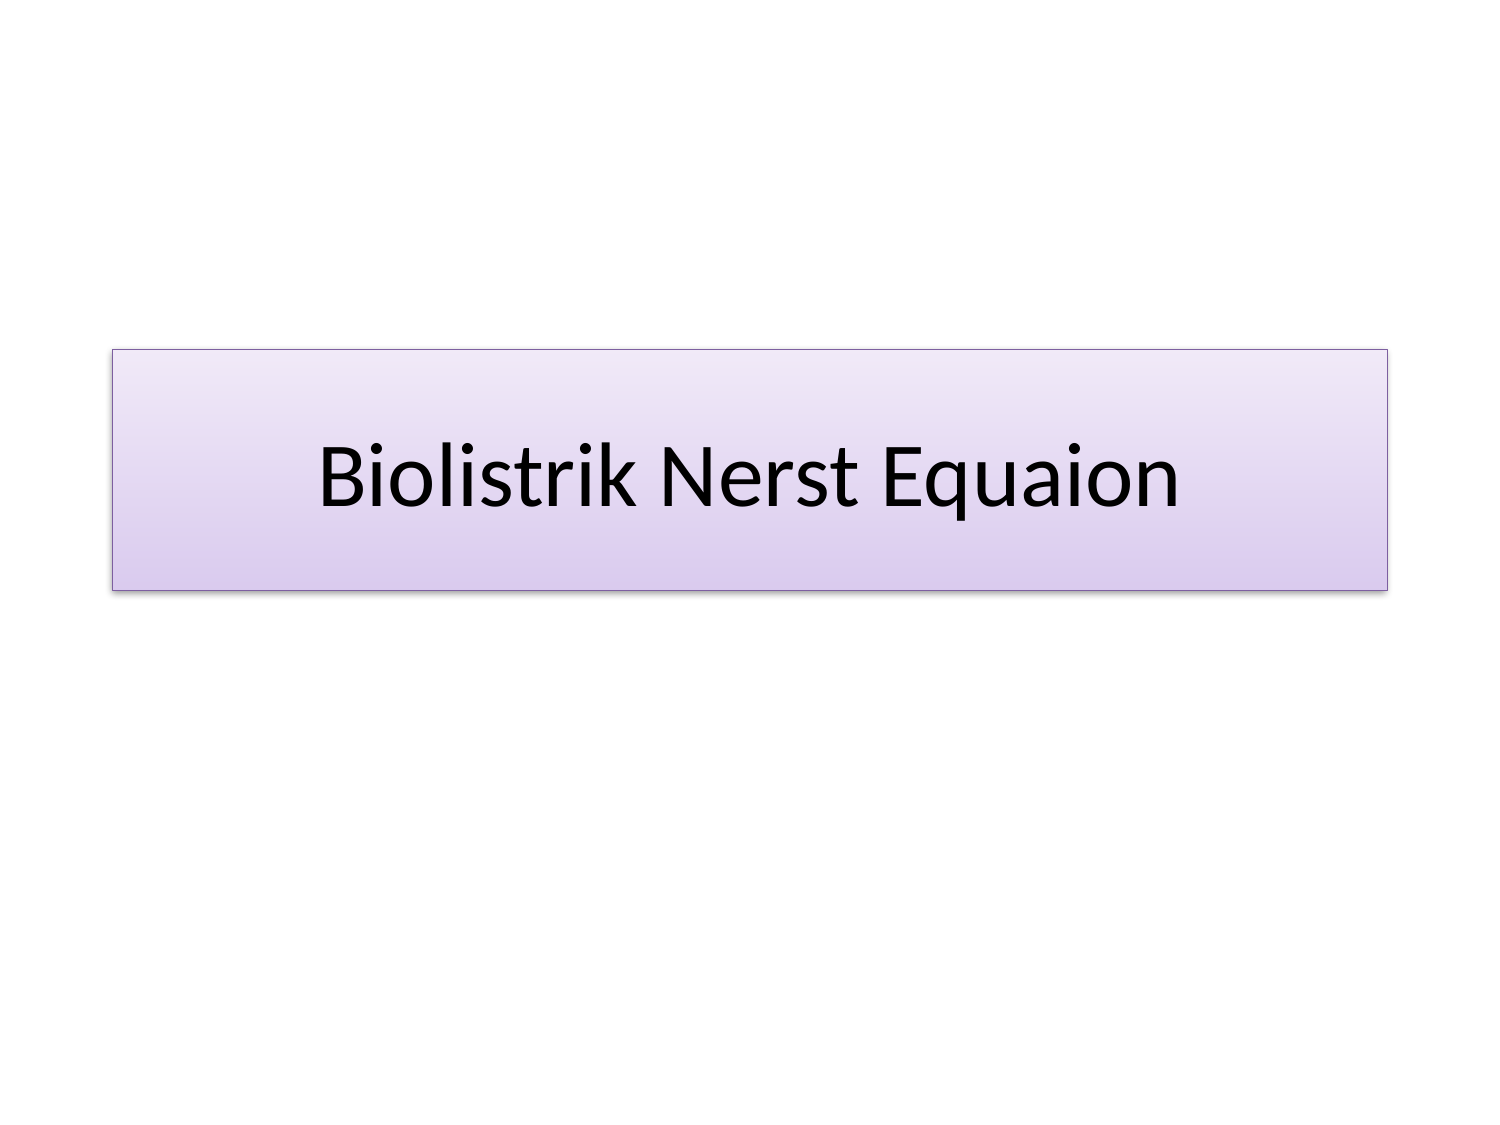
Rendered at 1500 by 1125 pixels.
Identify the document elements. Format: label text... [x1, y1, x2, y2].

title Biolistrik Nerst Equaion [112, 349, 1388, 591]
